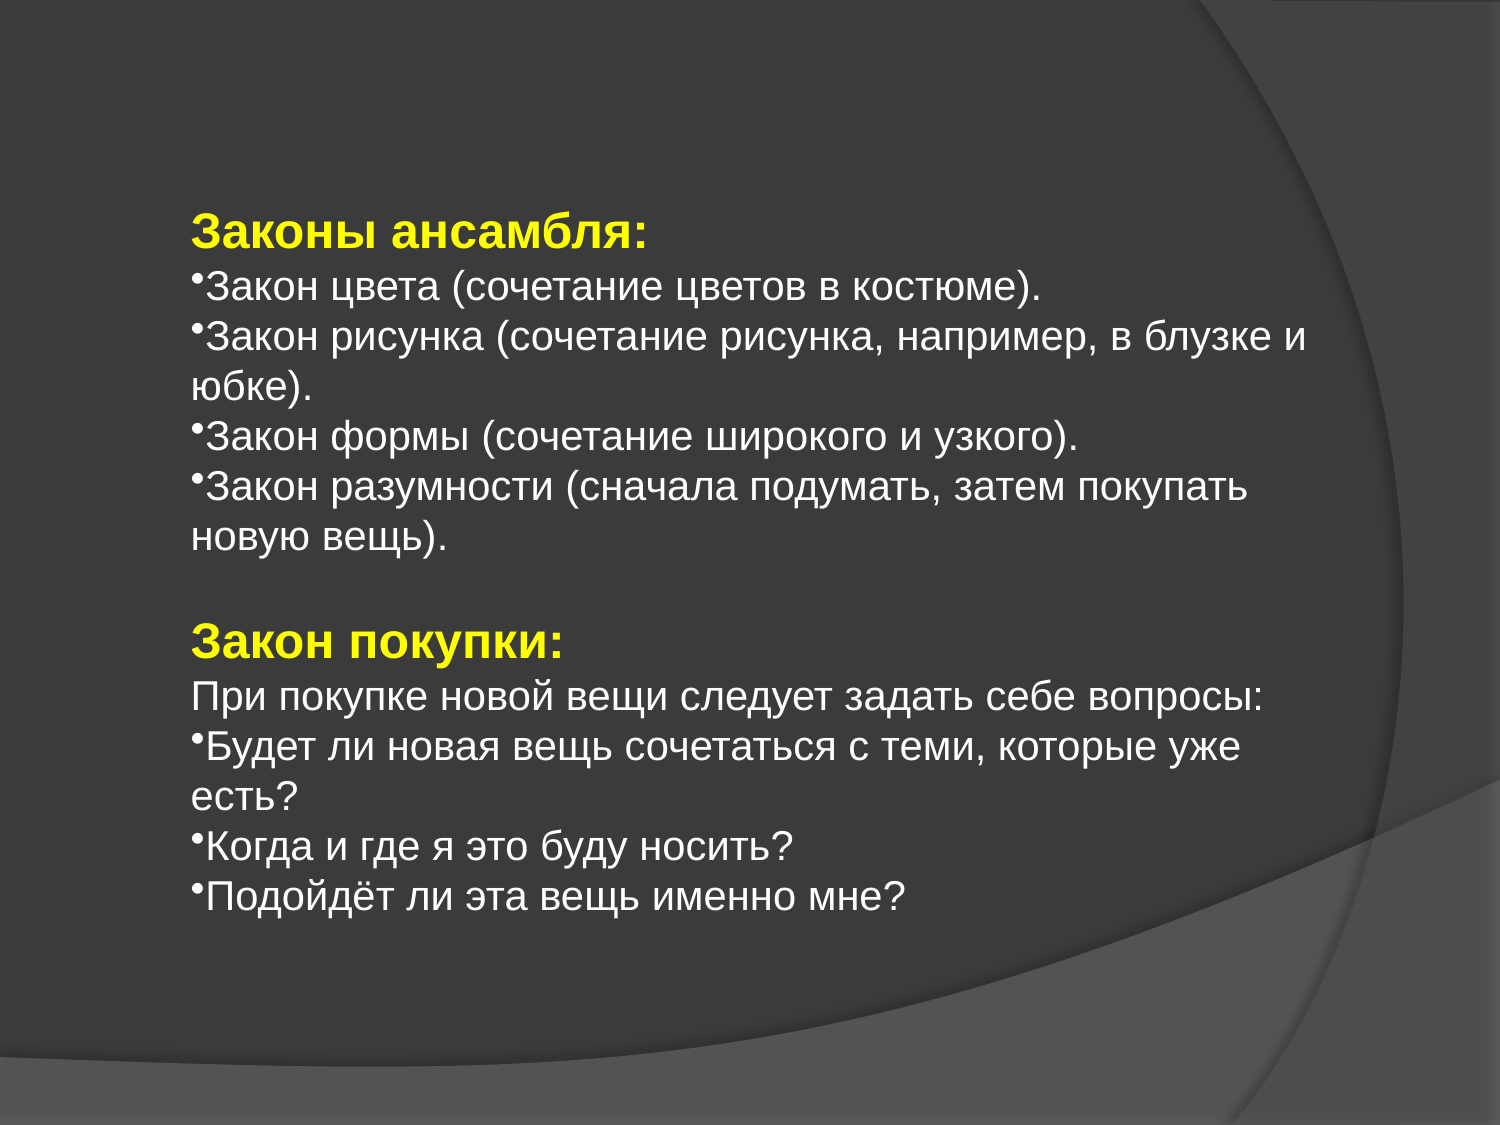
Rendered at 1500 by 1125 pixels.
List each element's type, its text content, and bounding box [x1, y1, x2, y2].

text_box Законы ансамбля: Закон цвета (сочетание цветов в костюме). Закон рисунка (сочетание рисунка, например, в блузке и юбке). Закон формы (сочетание широкого и узкого). Закон разумности (сначала подумать, затем покупать новую вещь). Закон покупки: При покупке новой вещи следует задать себе вопросы: Будет ли новая вещь сочетаться с теми, которые уже есть? Когда и где я это буду носить? Подойдёт ли эта вещь именно мне? [175, 190, 1360, 927]
